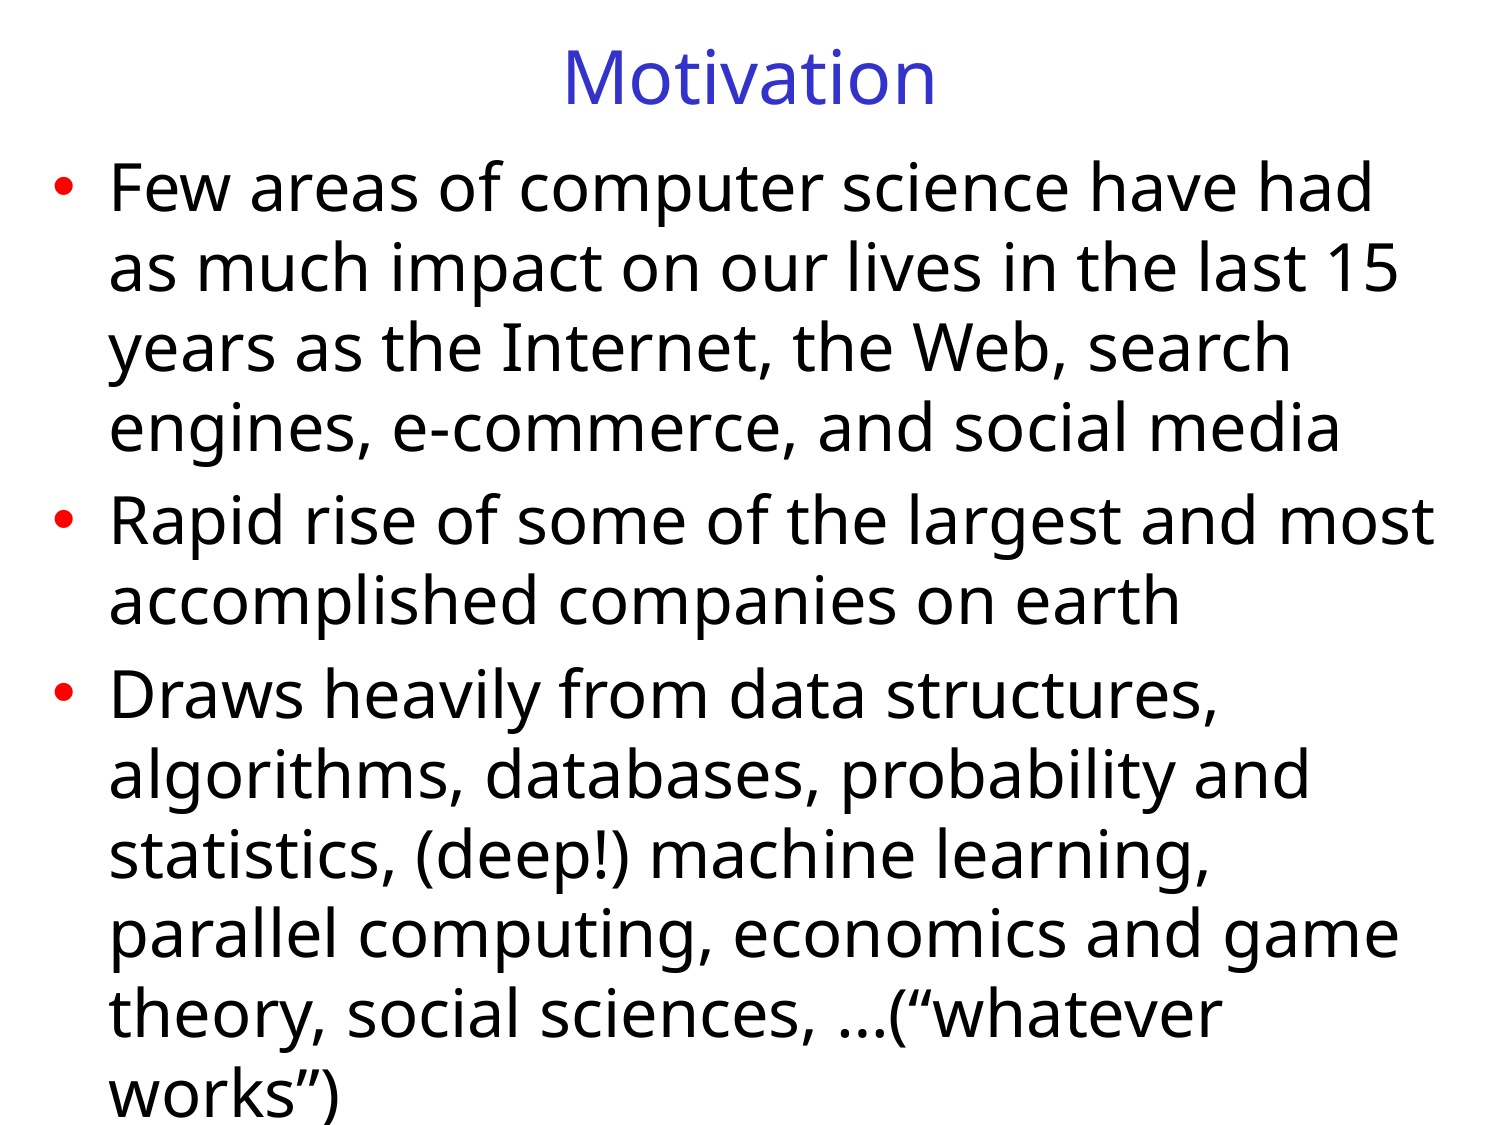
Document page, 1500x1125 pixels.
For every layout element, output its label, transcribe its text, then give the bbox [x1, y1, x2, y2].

list Few areas of computer science have had as much impact on our lives in the last 15 years as the Internet, the Web, search engines, e-commerce, and social media Rapid rise of some of the largest and most accomplished companies on earth Draws heavily from data structures, algorithms, databases, probability and statistics, (deep!) machine learning, parallel computing, economics and game theory, social sciences, …(“whatever works”) [37, 137, 1463, 1075]
title Motivation [37, 24, 1463, 125]
